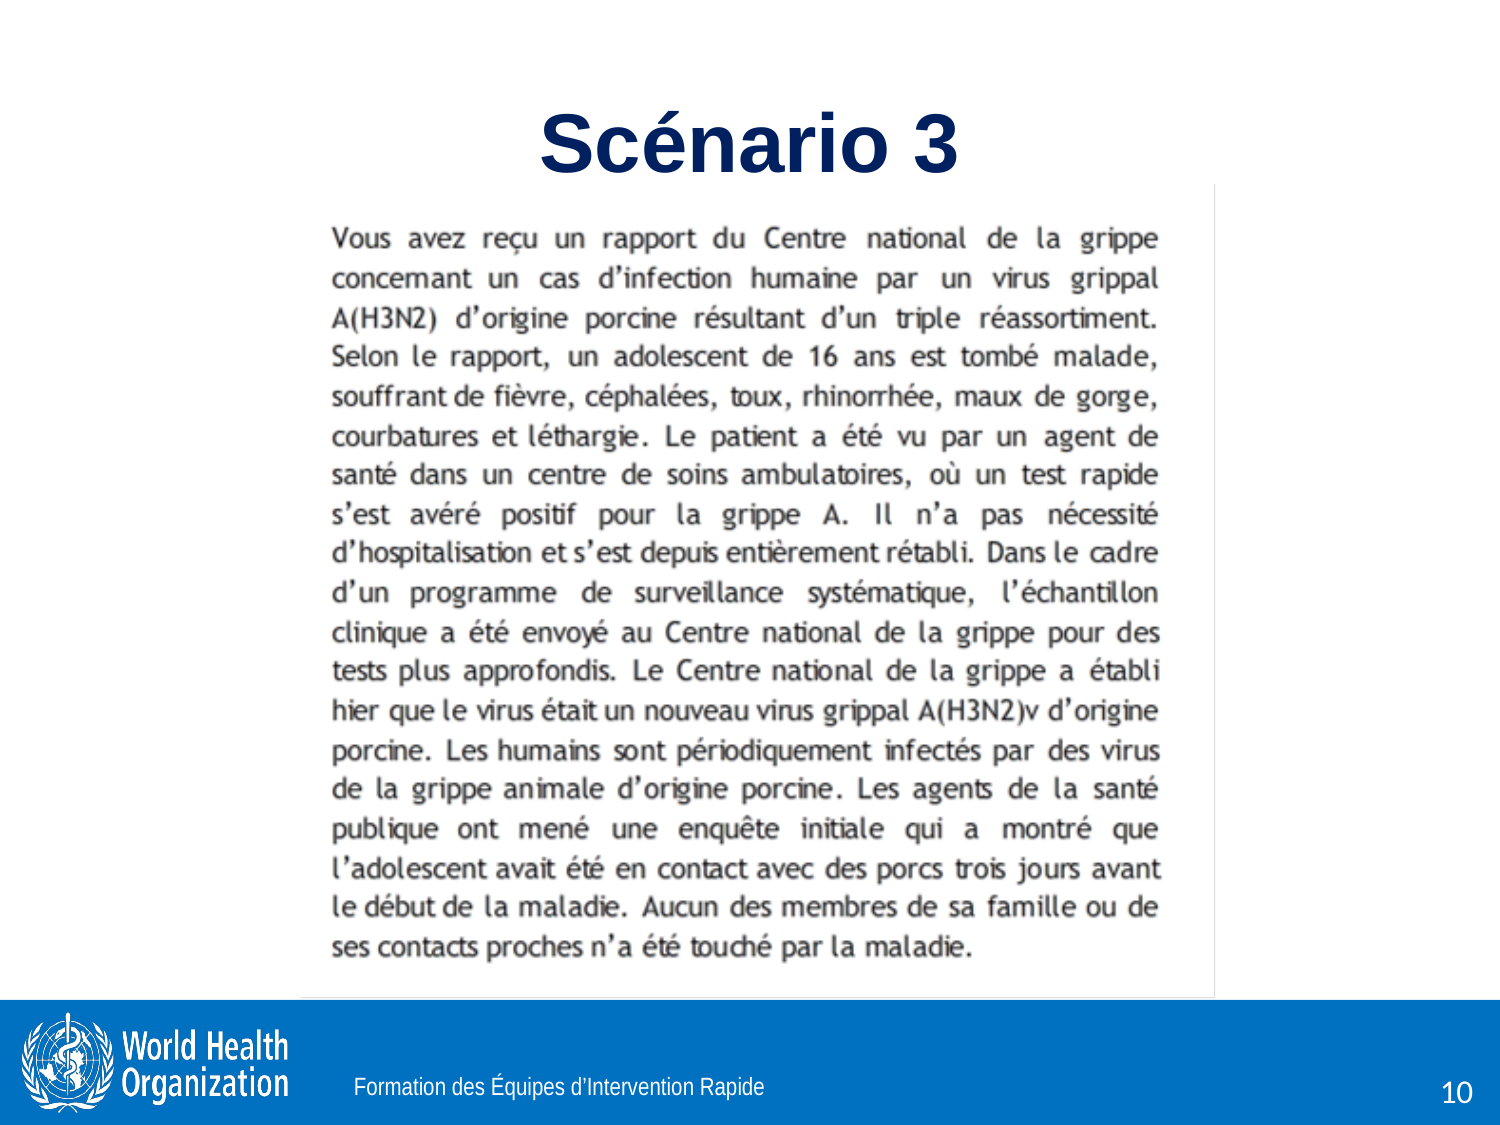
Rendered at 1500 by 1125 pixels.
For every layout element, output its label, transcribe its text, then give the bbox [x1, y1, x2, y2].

title Scénario 3 [75, 45, 1425, 233]
picture [21, 1012, 288, 1113]
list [300, 184, 1218, 1000]
